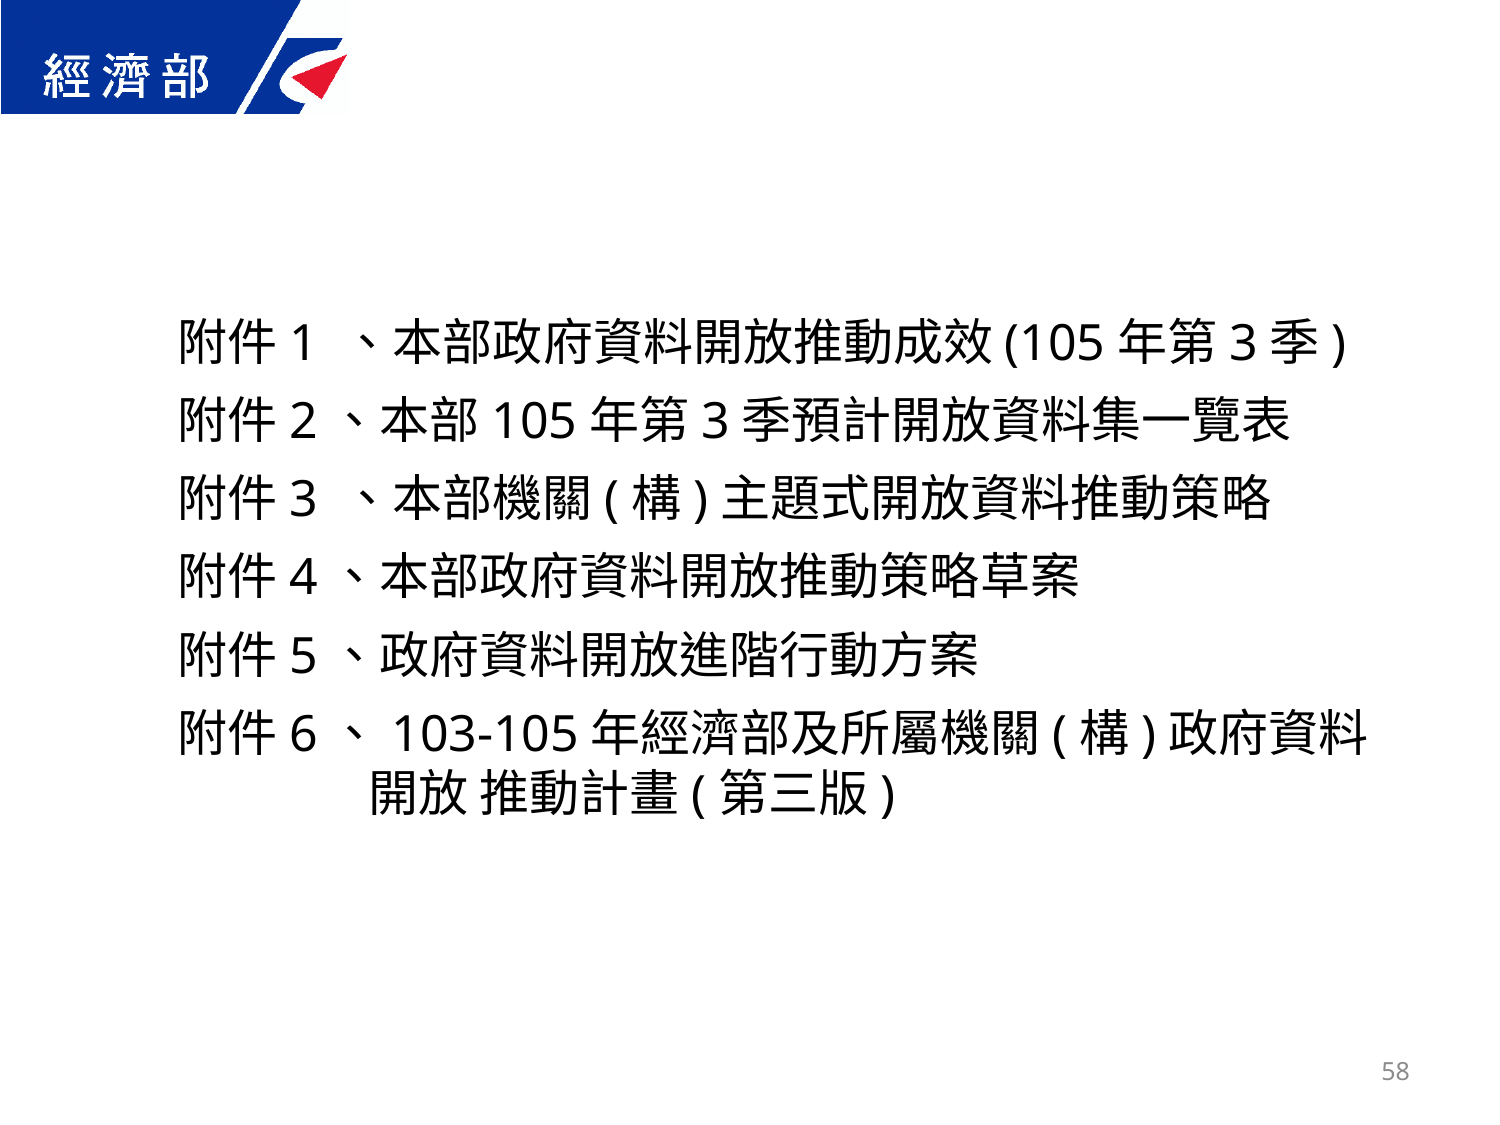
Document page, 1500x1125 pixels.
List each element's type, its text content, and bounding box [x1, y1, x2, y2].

slide_number 58 [1074, 1042, 1425, 1103]
picture [0, 0, 350, 114]
text_box 附件1 、本部政府資料開放推動成效(105年第3季) 附件2、本部105年第3季預計開放資料集一覽表 附件3 、本部機關(構)主題式開放資料推動策略 附件4、本部政府資料開放推動策略草案 附件5、政府資料開放進階行動方案 附件6、103-105年經濟部及所屬機關(構)政府資料開放 推動計畫(第三版) [162, 302, 1400, 908]
